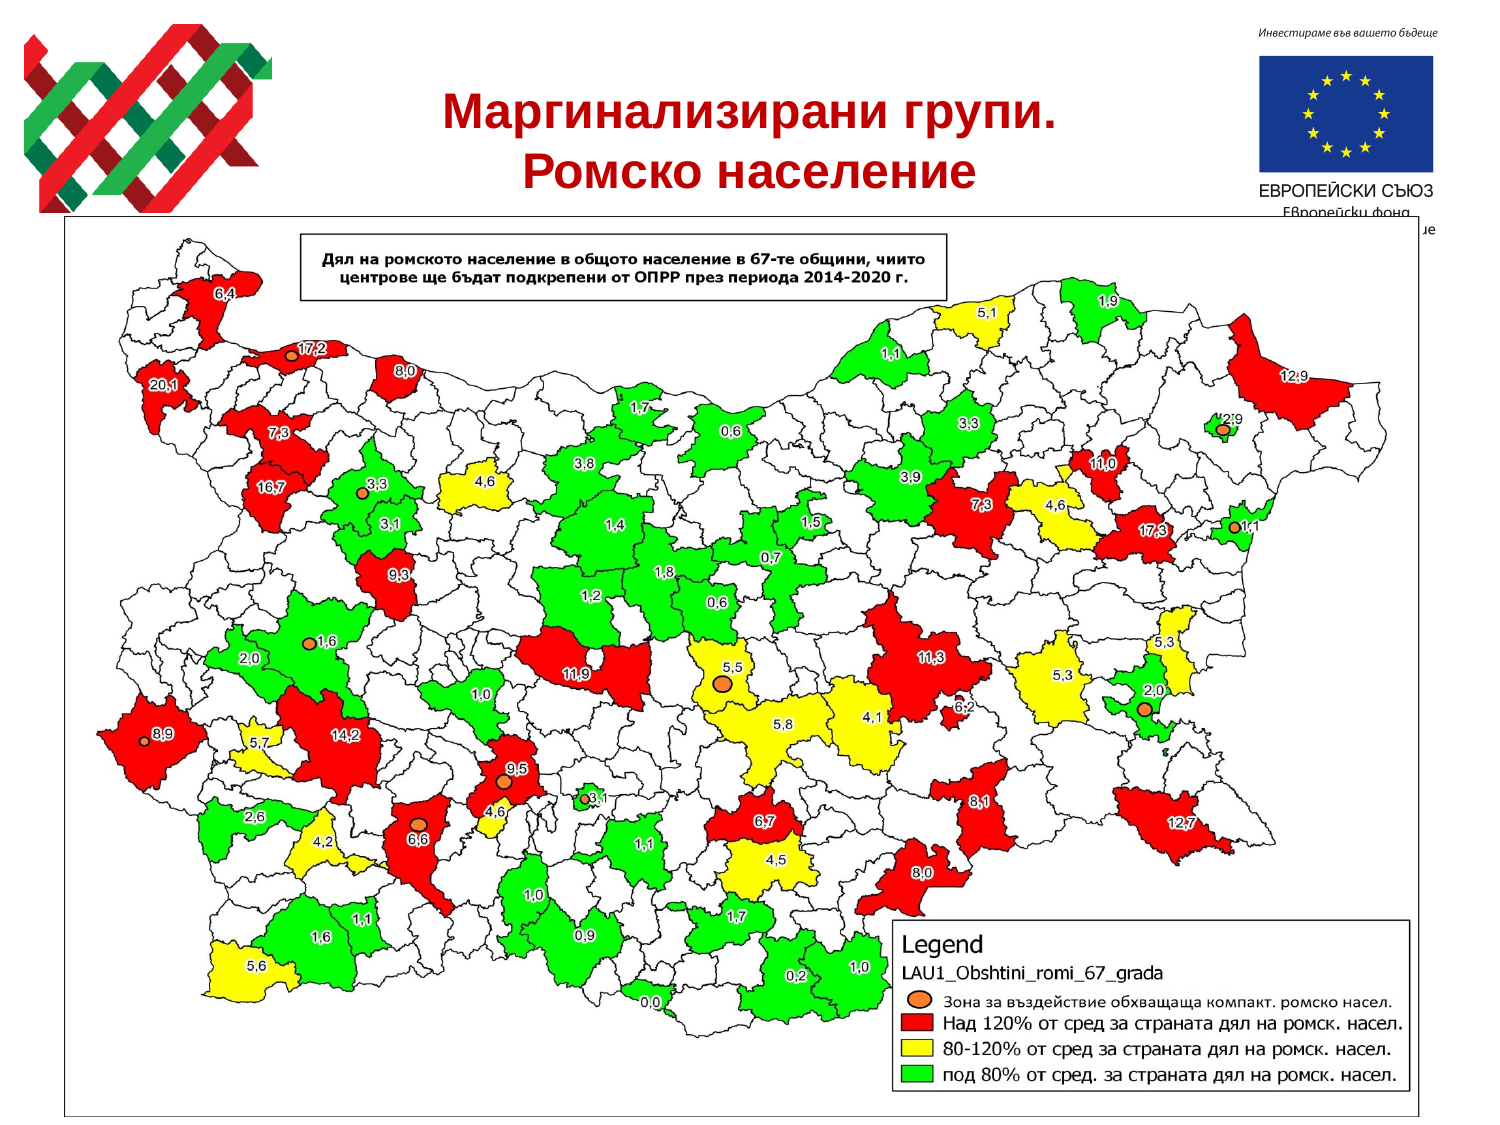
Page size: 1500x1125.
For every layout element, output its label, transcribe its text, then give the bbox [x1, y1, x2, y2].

title Маргинализирани групи. Ромско население [276, 45, 1425, 216]
picture [24, 24, 272, 213]
picture [64, 27, 1438, 1117]
